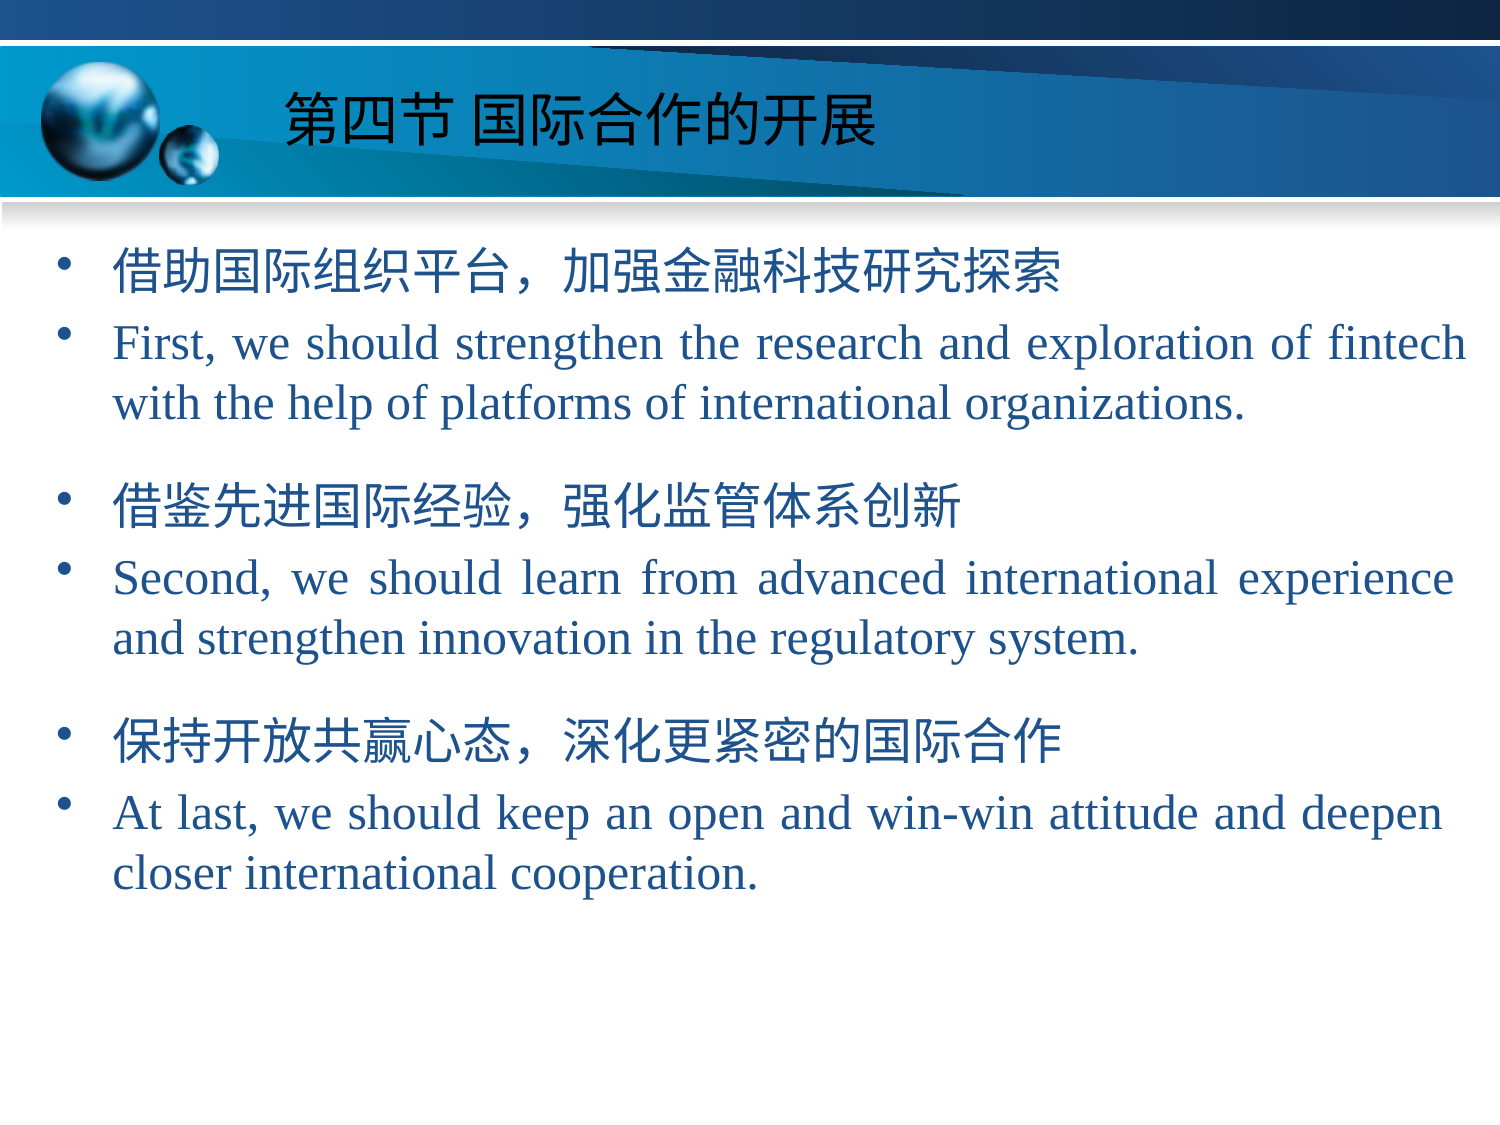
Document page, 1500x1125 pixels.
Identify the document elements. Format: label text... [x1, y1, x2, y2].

text_box 第四节 国际合作的开展 [267, 46, 1356, 189]
picture [42, 63, 159, 180]
text_box 保持开放共赢心态，深化更紧密的国际合作 At last, we should keep an open and win-win attitude and deepen closer international cooperation. [41, 702, 1459, 907]
text_box 借助国际组织平台，加强金融科技研究探索 First, we should strengthen the research and exploration of fintech with the help of platforms of international organizations. [41, 232, 1483, 437]
picture [160, 126, 218, 184]
text_box 借鉴先进国际经验，强化监管体系创新 Second, we should learn from advanced international experience and strengthen innovation in the regulatory system. [41, 467, 1471, 672]
